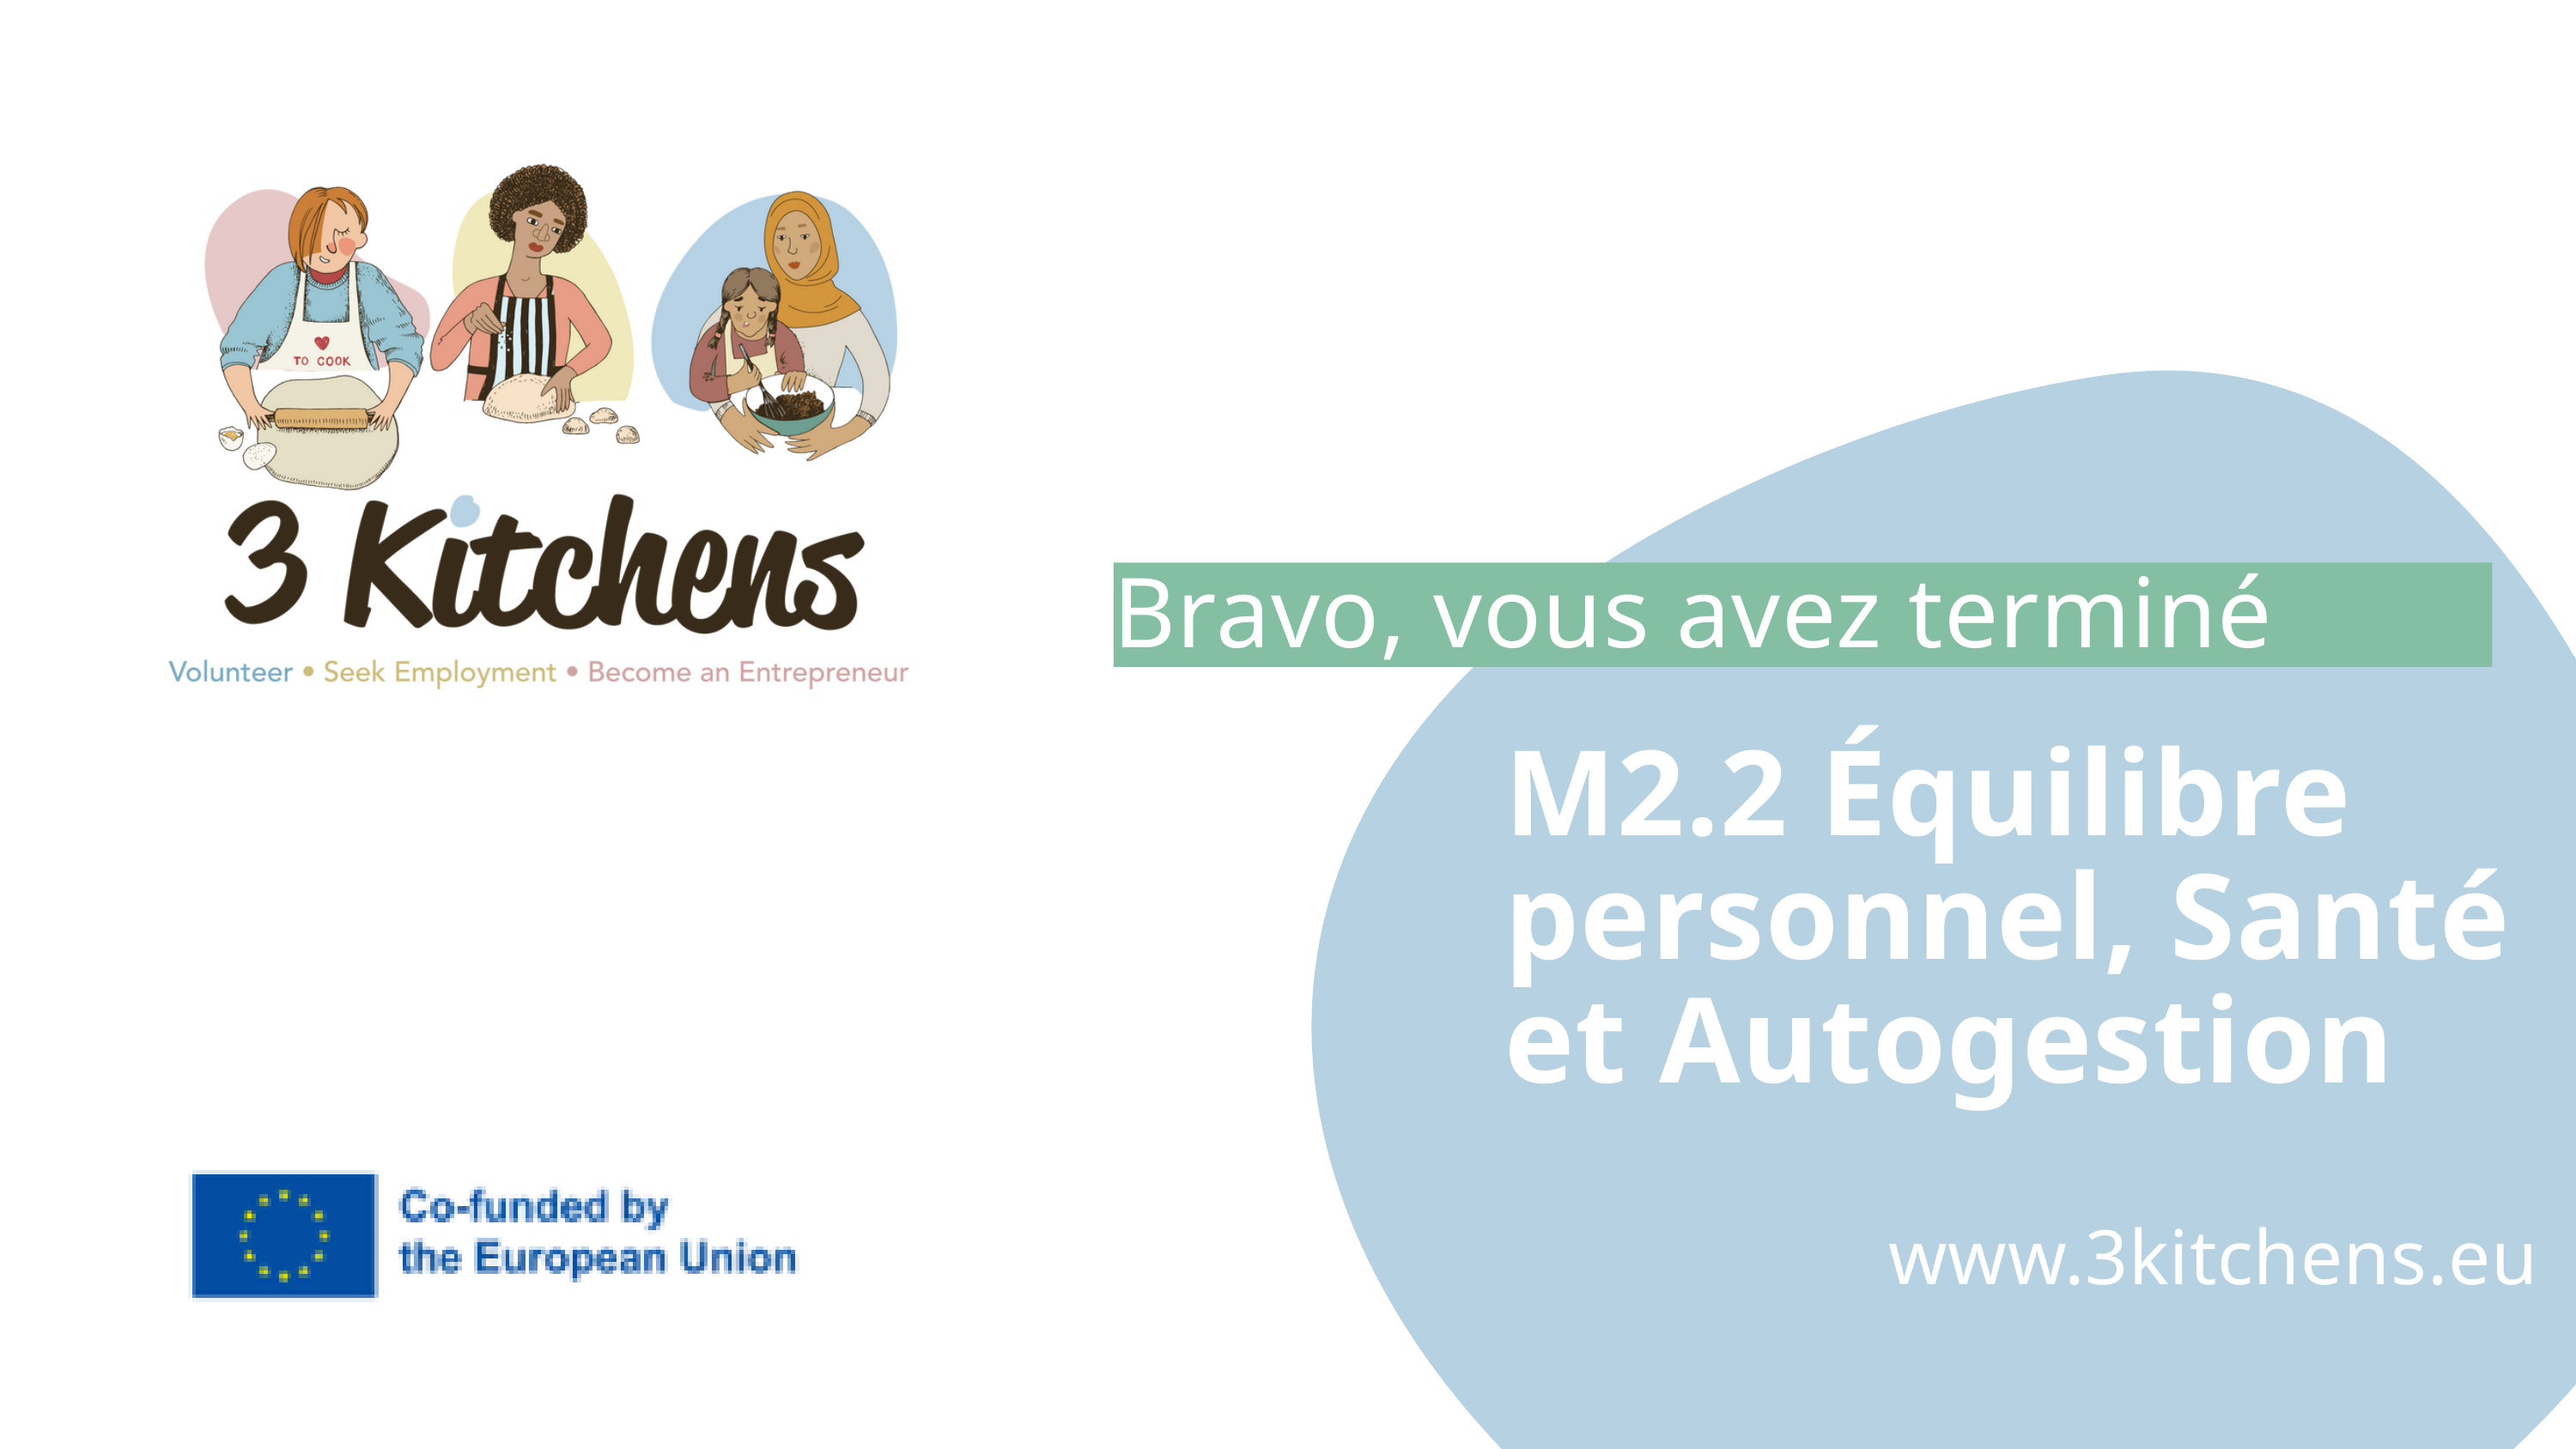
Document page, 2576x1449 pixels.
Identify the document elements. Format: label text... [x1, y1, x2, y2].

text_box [1375, 343, 2570, 1449]
text_box [185, 1167, 843, 1307]
text_box [122, 97, 990, 724]
text_box Bravo, vous avez terminé . [1113, 562, 1370, 667]
